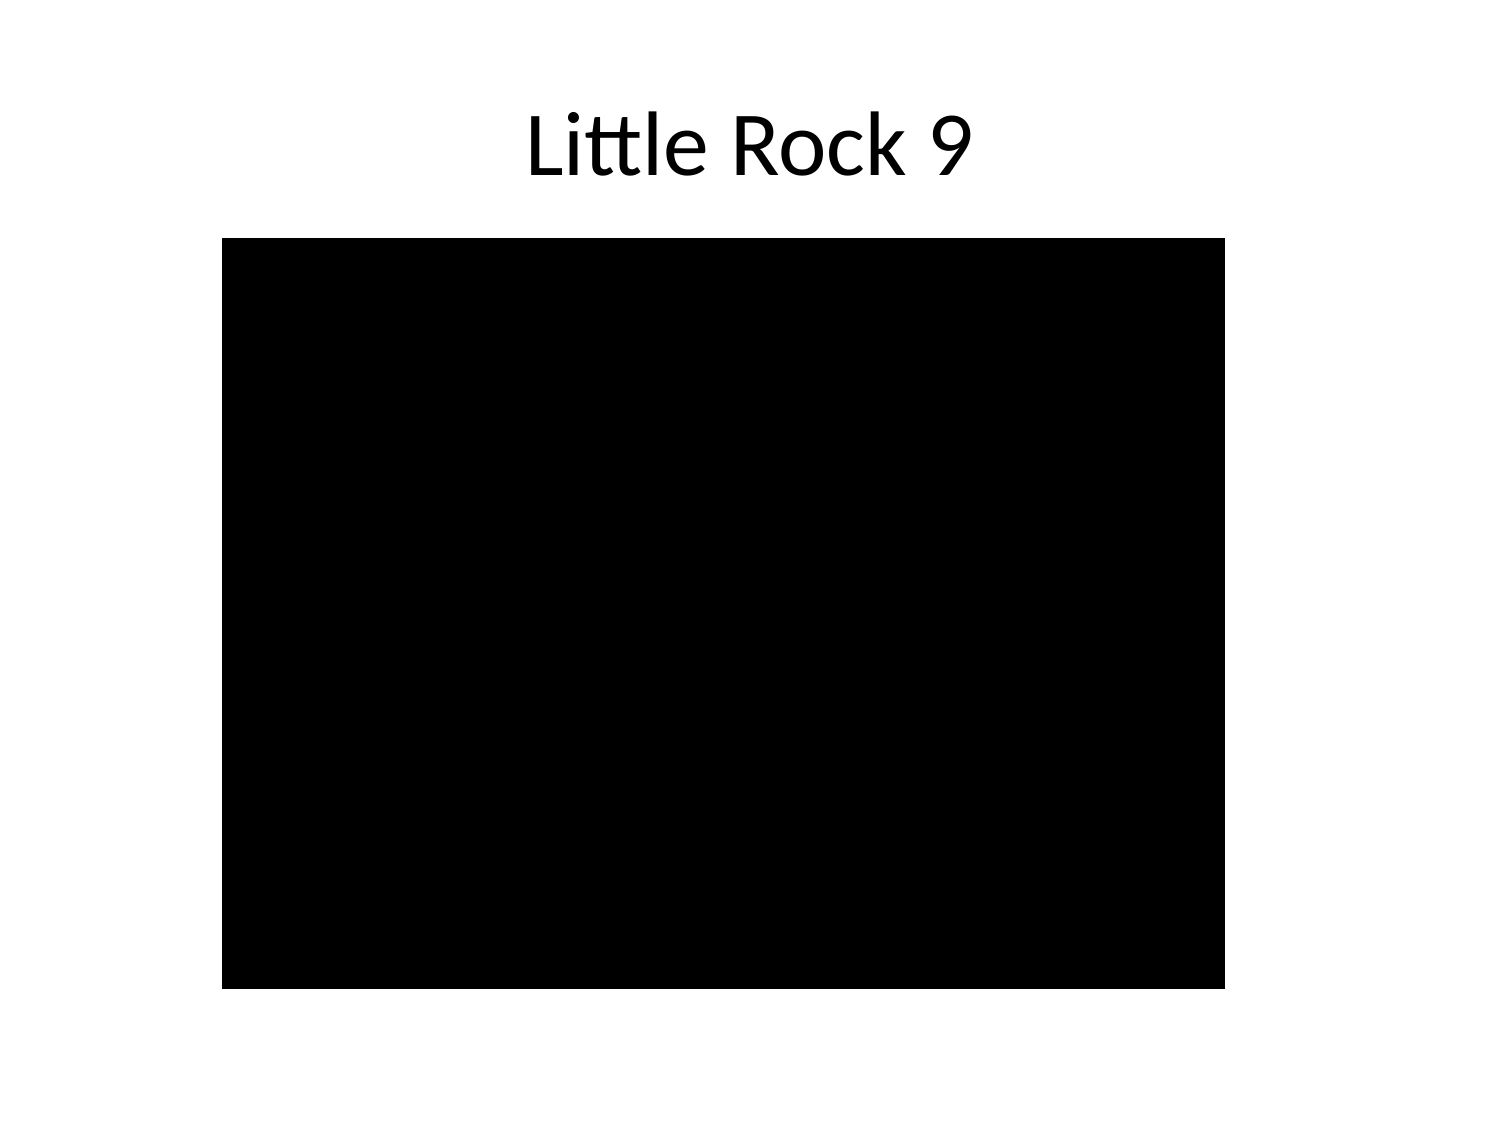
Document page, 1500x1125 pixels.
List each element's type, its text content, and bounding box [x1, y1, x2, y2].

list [221, 237, 1226, 991]
title Little Rock 9 [75, 45, 1425, 233]
